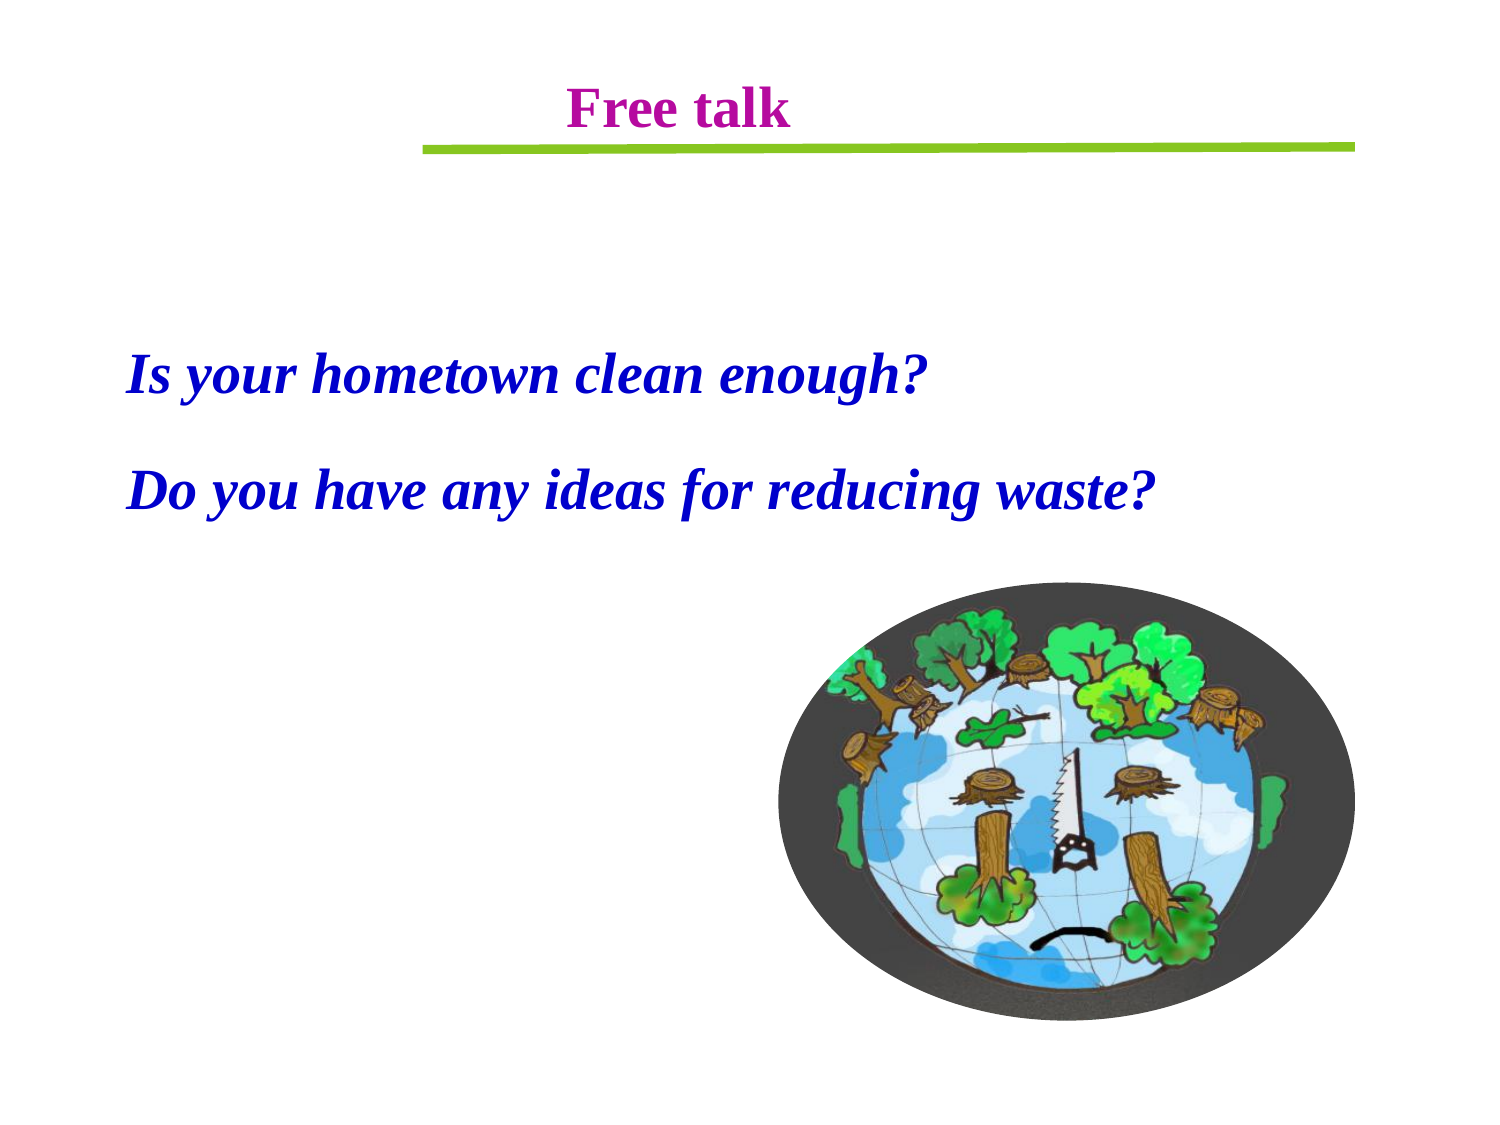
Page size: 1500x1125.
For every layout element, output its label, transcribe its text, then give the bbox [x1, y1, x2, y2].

picture [778, 582, 1356, 1021]
text_box Is your hometown clean enough? Do you have any ideas for reducing waste? [112, 292, 1282, 576]
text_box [422, 146, 1356, 150]
text_box Free talk [552, 40, 1226, 145]
